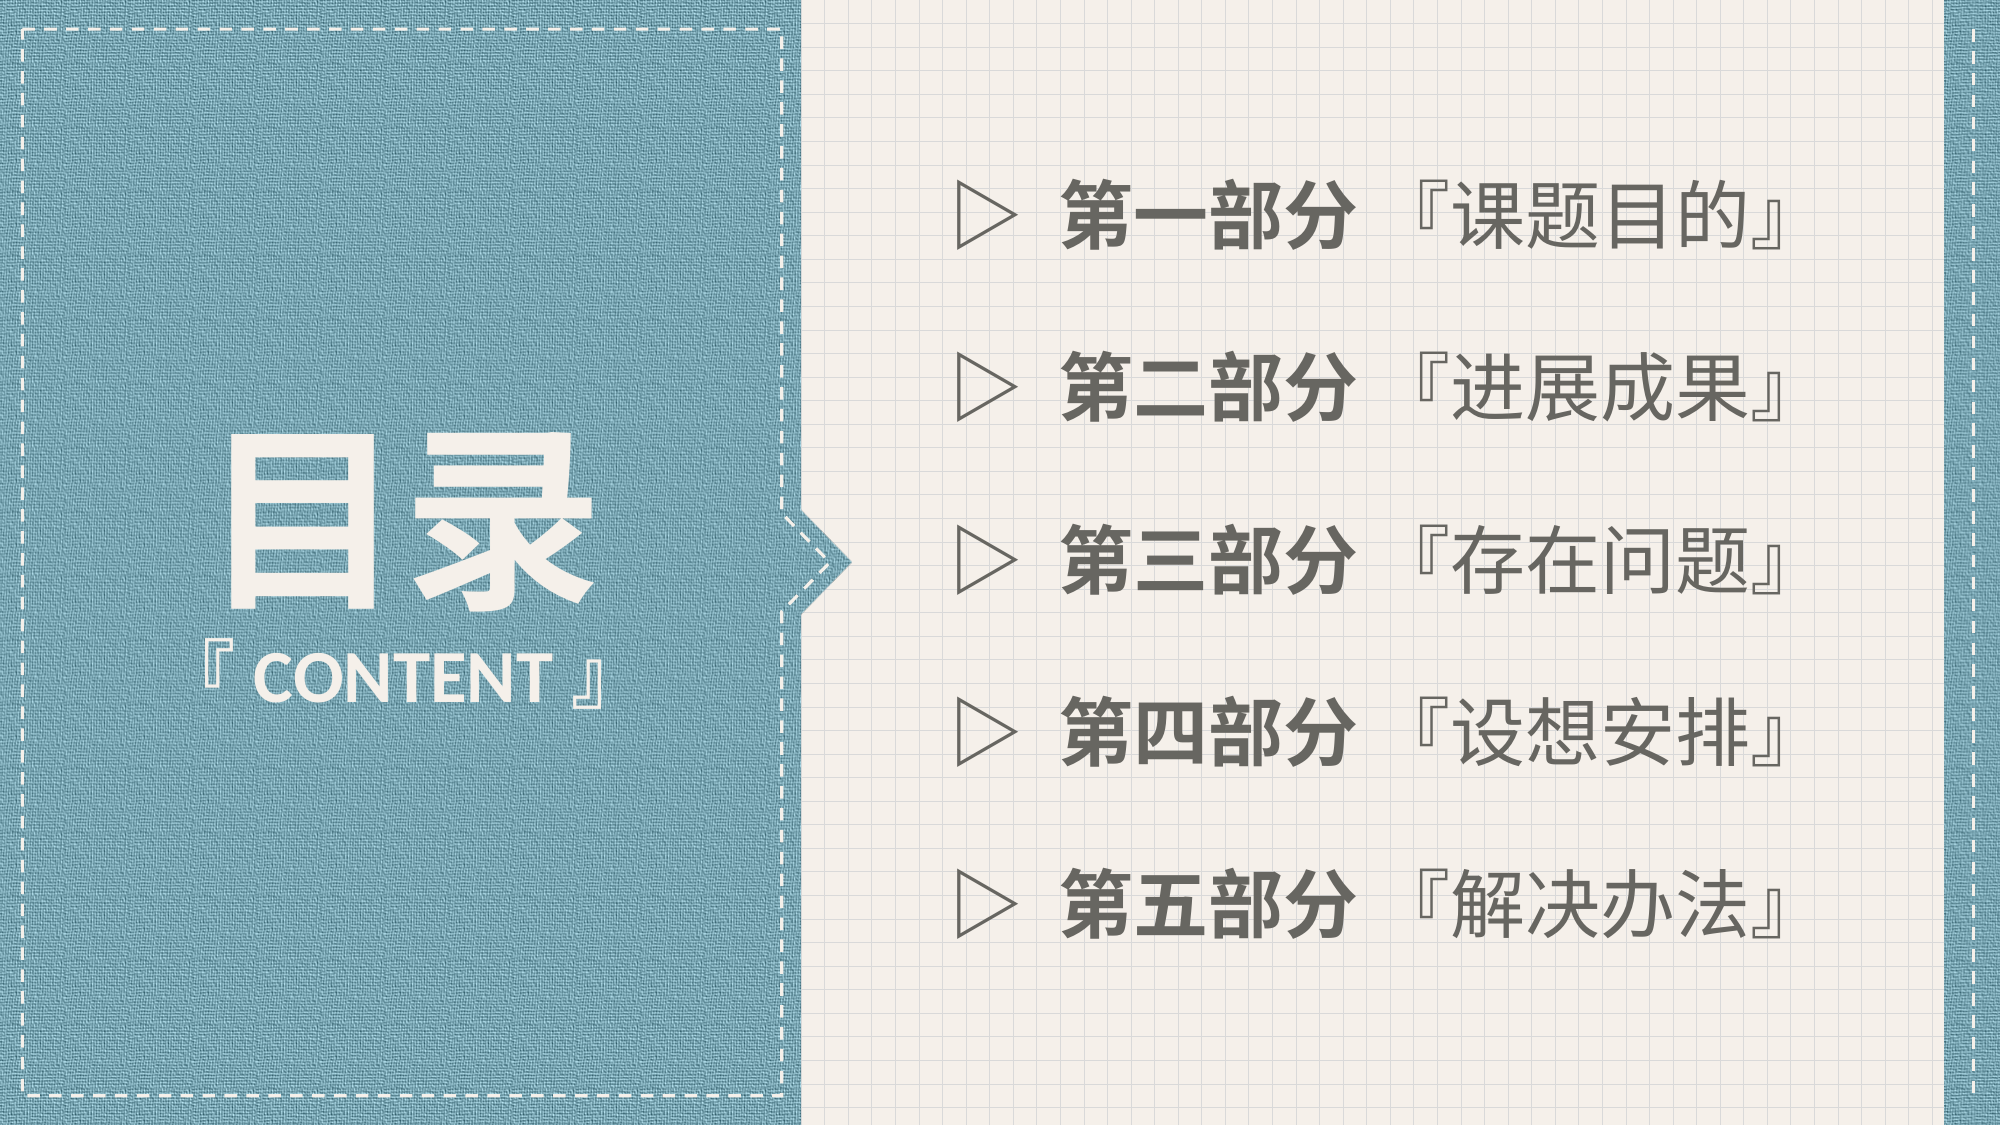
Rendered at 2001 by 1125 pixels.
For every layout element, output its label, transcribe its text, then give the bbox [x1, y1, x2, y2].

picture [0, 0, 852, 1125]
picture [1944, 0, 2000, 1125]
text_box ▷ 第一部分 『课题目的』 [933, 160, 1841, 266]
text_box ▷ 第五部分 『解决办法』 [933, 850, 1841, 956]
text_box ▷ 第四部分 『设想安排』 [933, 678, 1841, 783]
text_box ▷ 第二部分 『进展成果』 [933, 333, 1841, 439]
text_box ▷ 第三部分 『存在问题』 [933, 505, 1841, 611]
